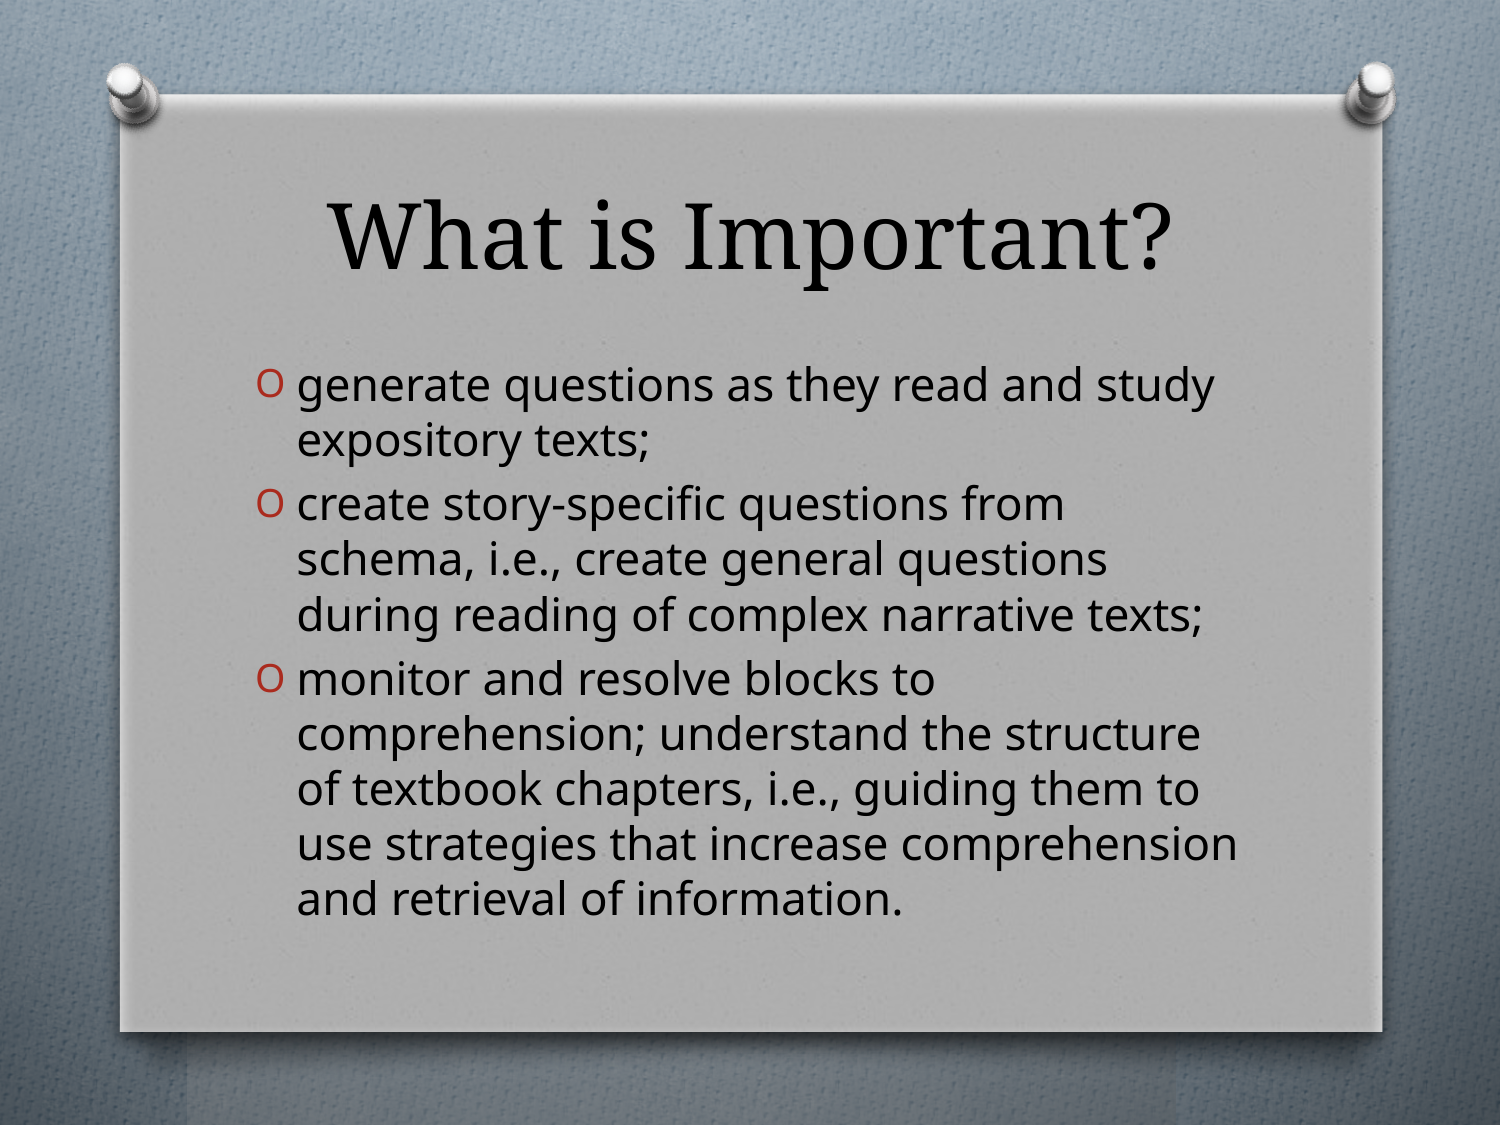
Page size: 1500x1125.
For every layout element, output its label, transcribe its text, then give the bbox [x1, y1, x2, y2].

title What is Important? [179, 134, 1323, 332]
picture [1317, 35, 1439, 156]
list generate questions as they read and study expository texts; create story-specific questions from schema, i.e., create general questions during reading of complex narrative texts; monitor and resolve blocks to comprehension; understand the structure of textbook chapters, i.e., guiding them to use strategies that increase comprehension and retrieval of information. [240, 347, 1257, 939]
picture [75, 29, 198, 153]
